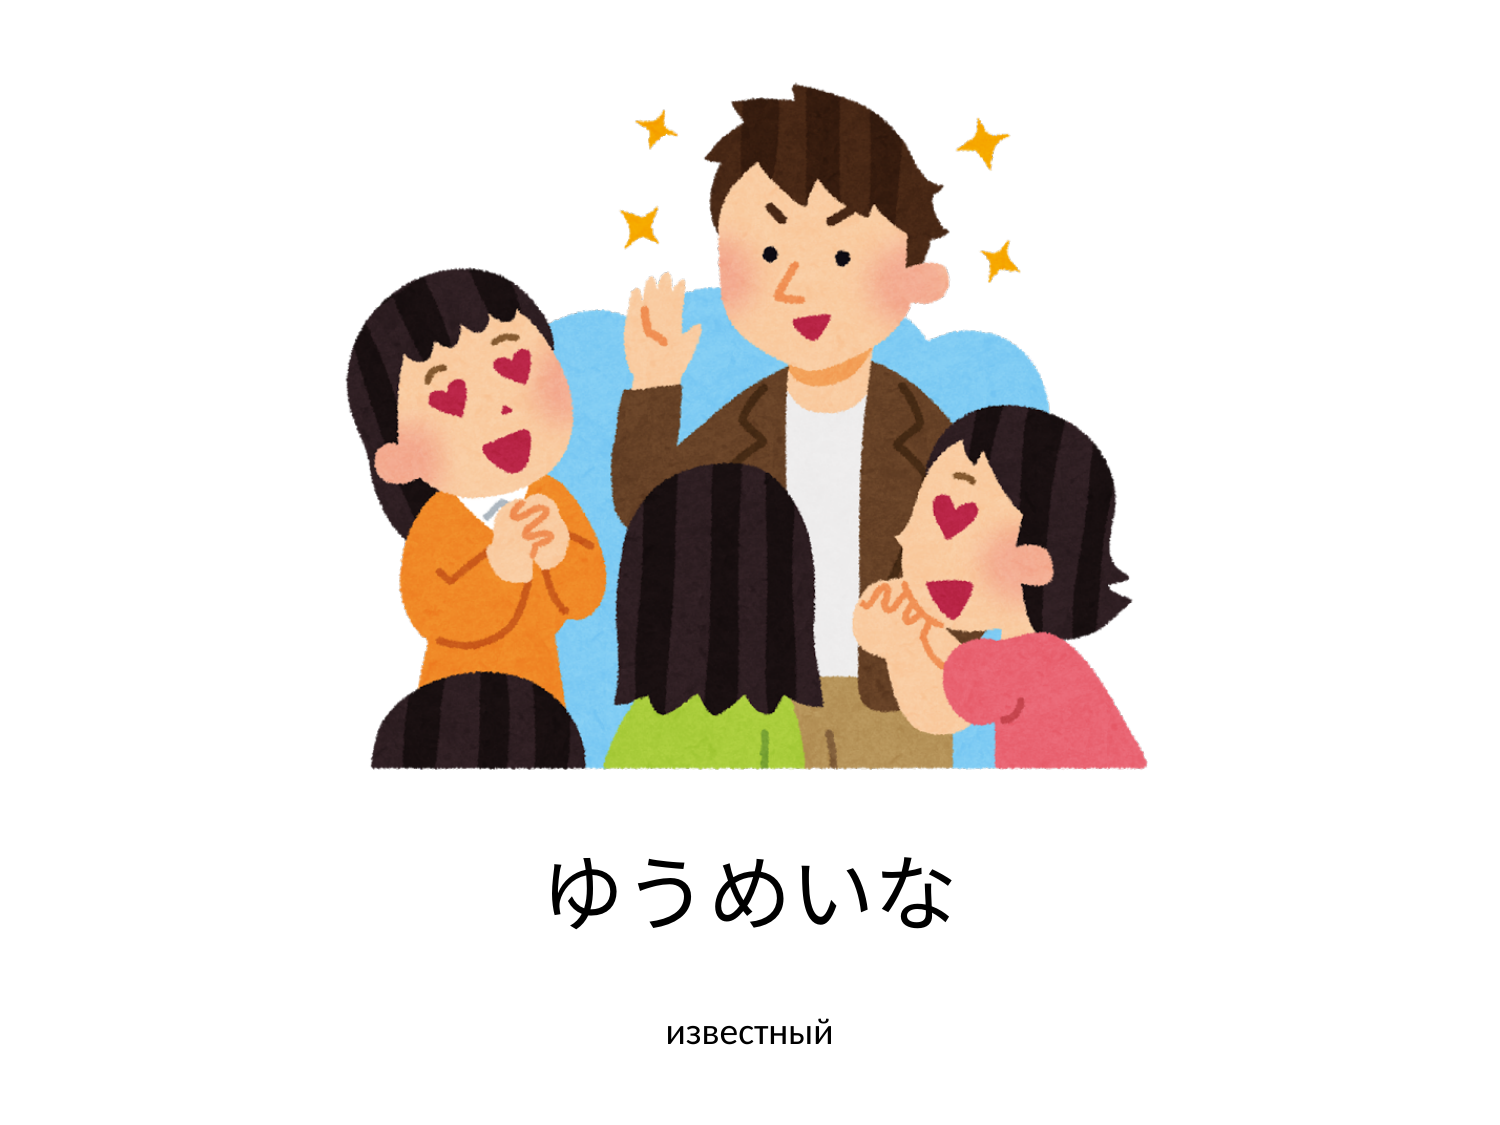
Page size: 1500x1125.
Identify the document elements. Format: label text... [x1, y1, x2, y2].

text_box ゆうめいな [454, 834, 1046, 949]
picture [330, 30, 1170, 816]
text_box известный [650, 999, 849, 1060]
